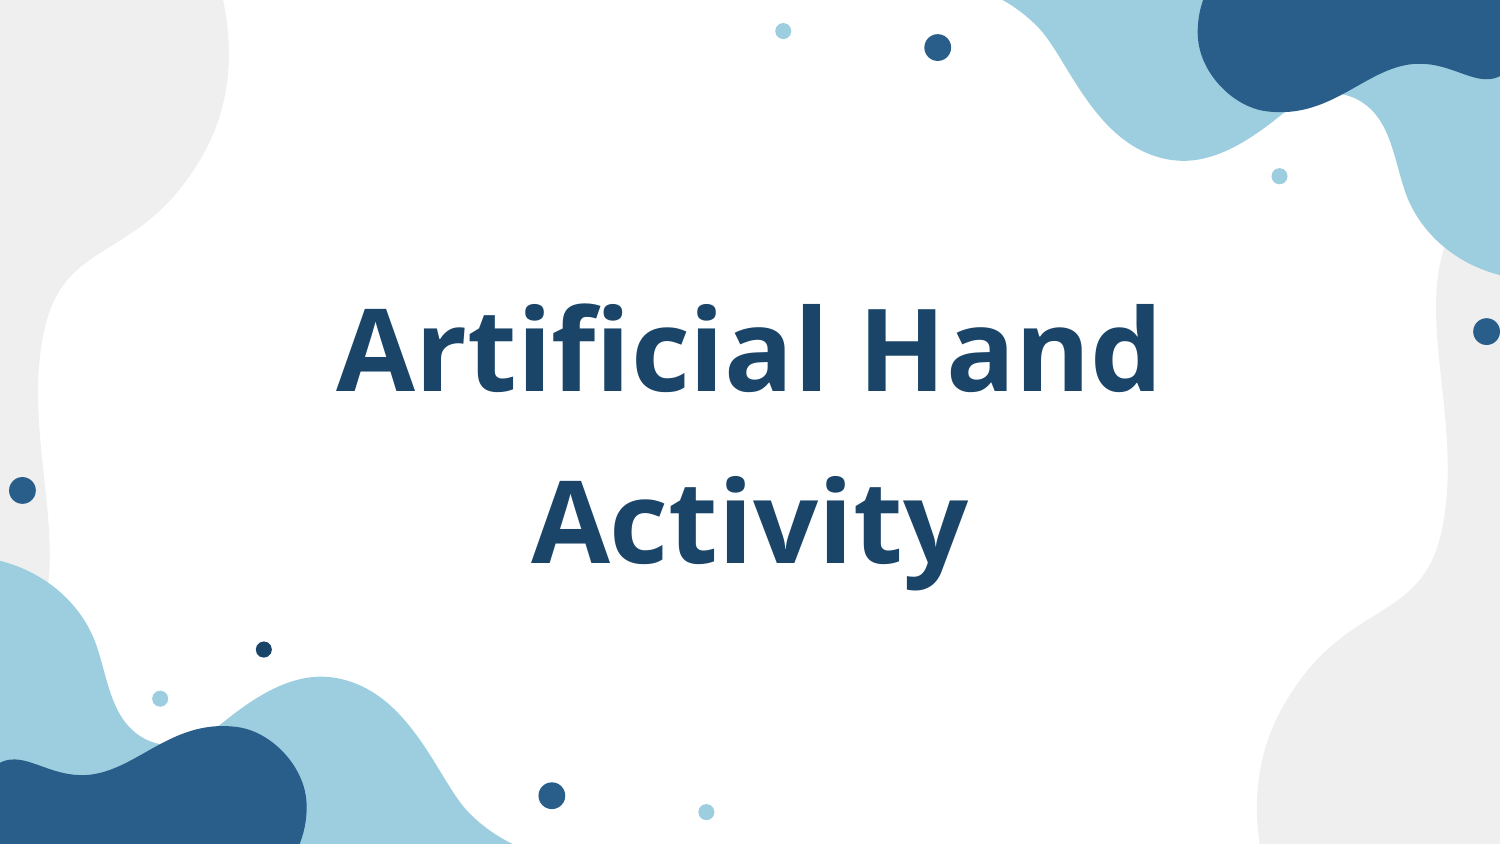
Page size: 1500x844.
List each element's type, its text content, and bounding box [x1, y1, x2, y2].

title Artificial Hand Activity [111, 243, 1389, 586]
